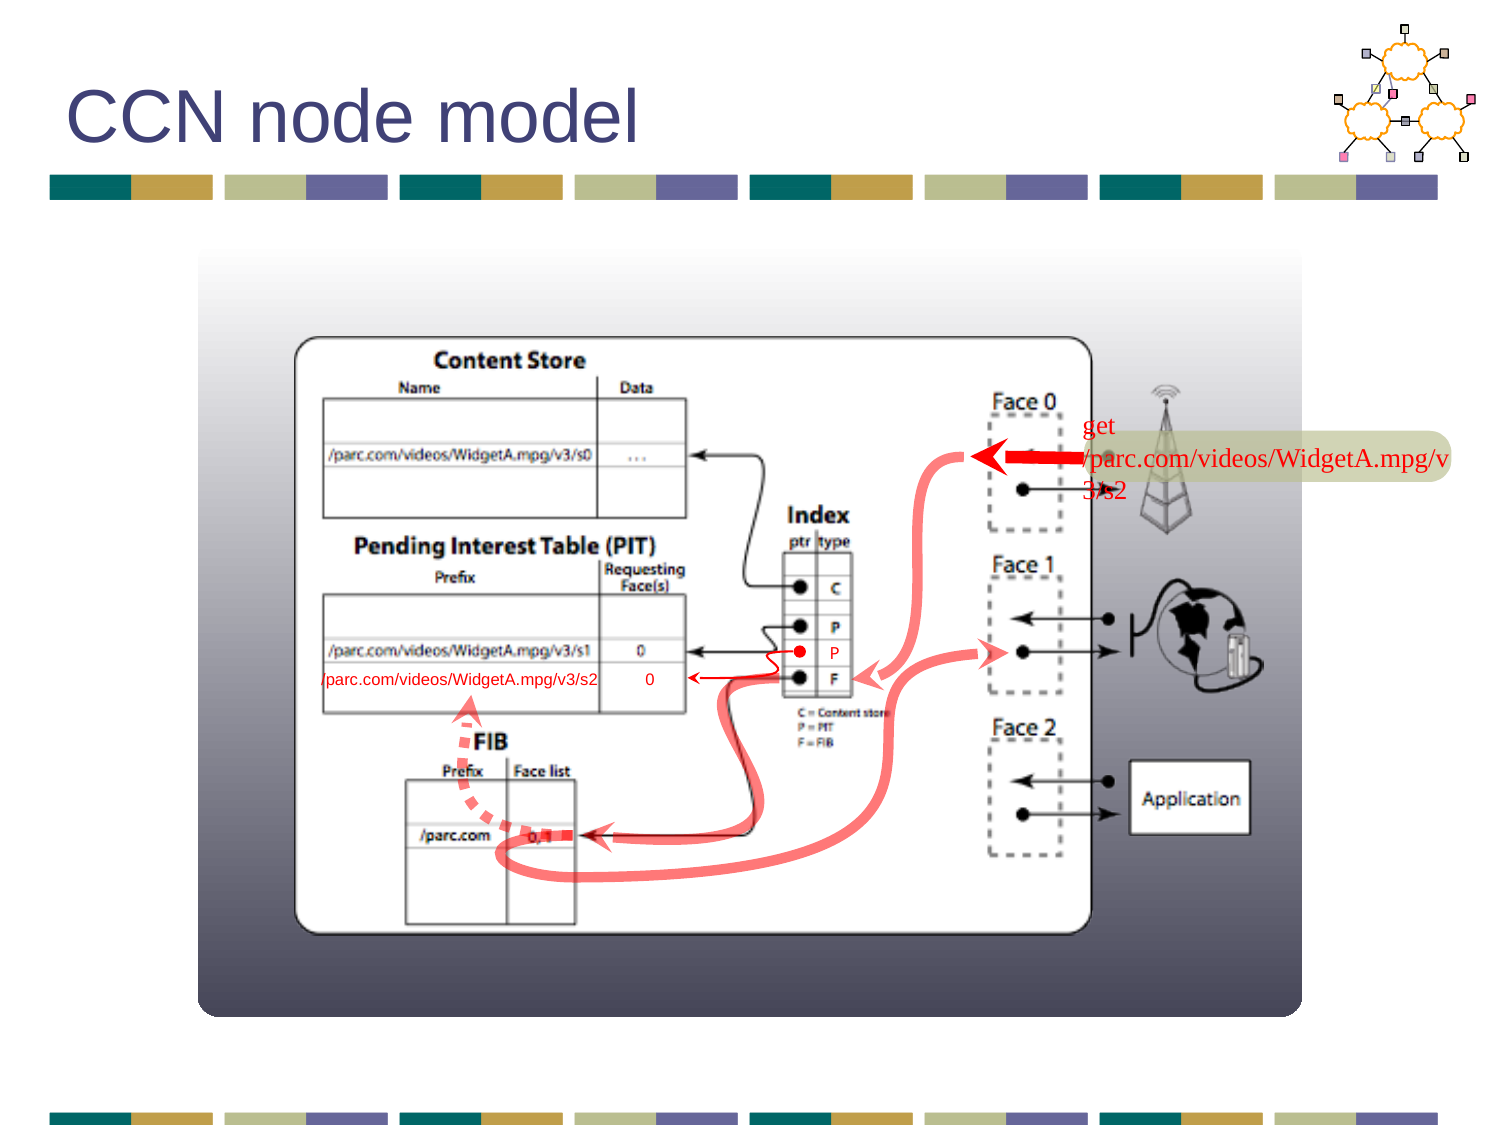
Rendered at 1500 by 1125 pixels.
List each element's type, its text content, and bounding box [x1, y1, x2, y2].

title CCN node model [50, 62, 1438, 163]
picture [294, 336, 1265, 937]
text_box [197, 240, 1303, 1017]
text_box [970, 419, 1454, 494]
